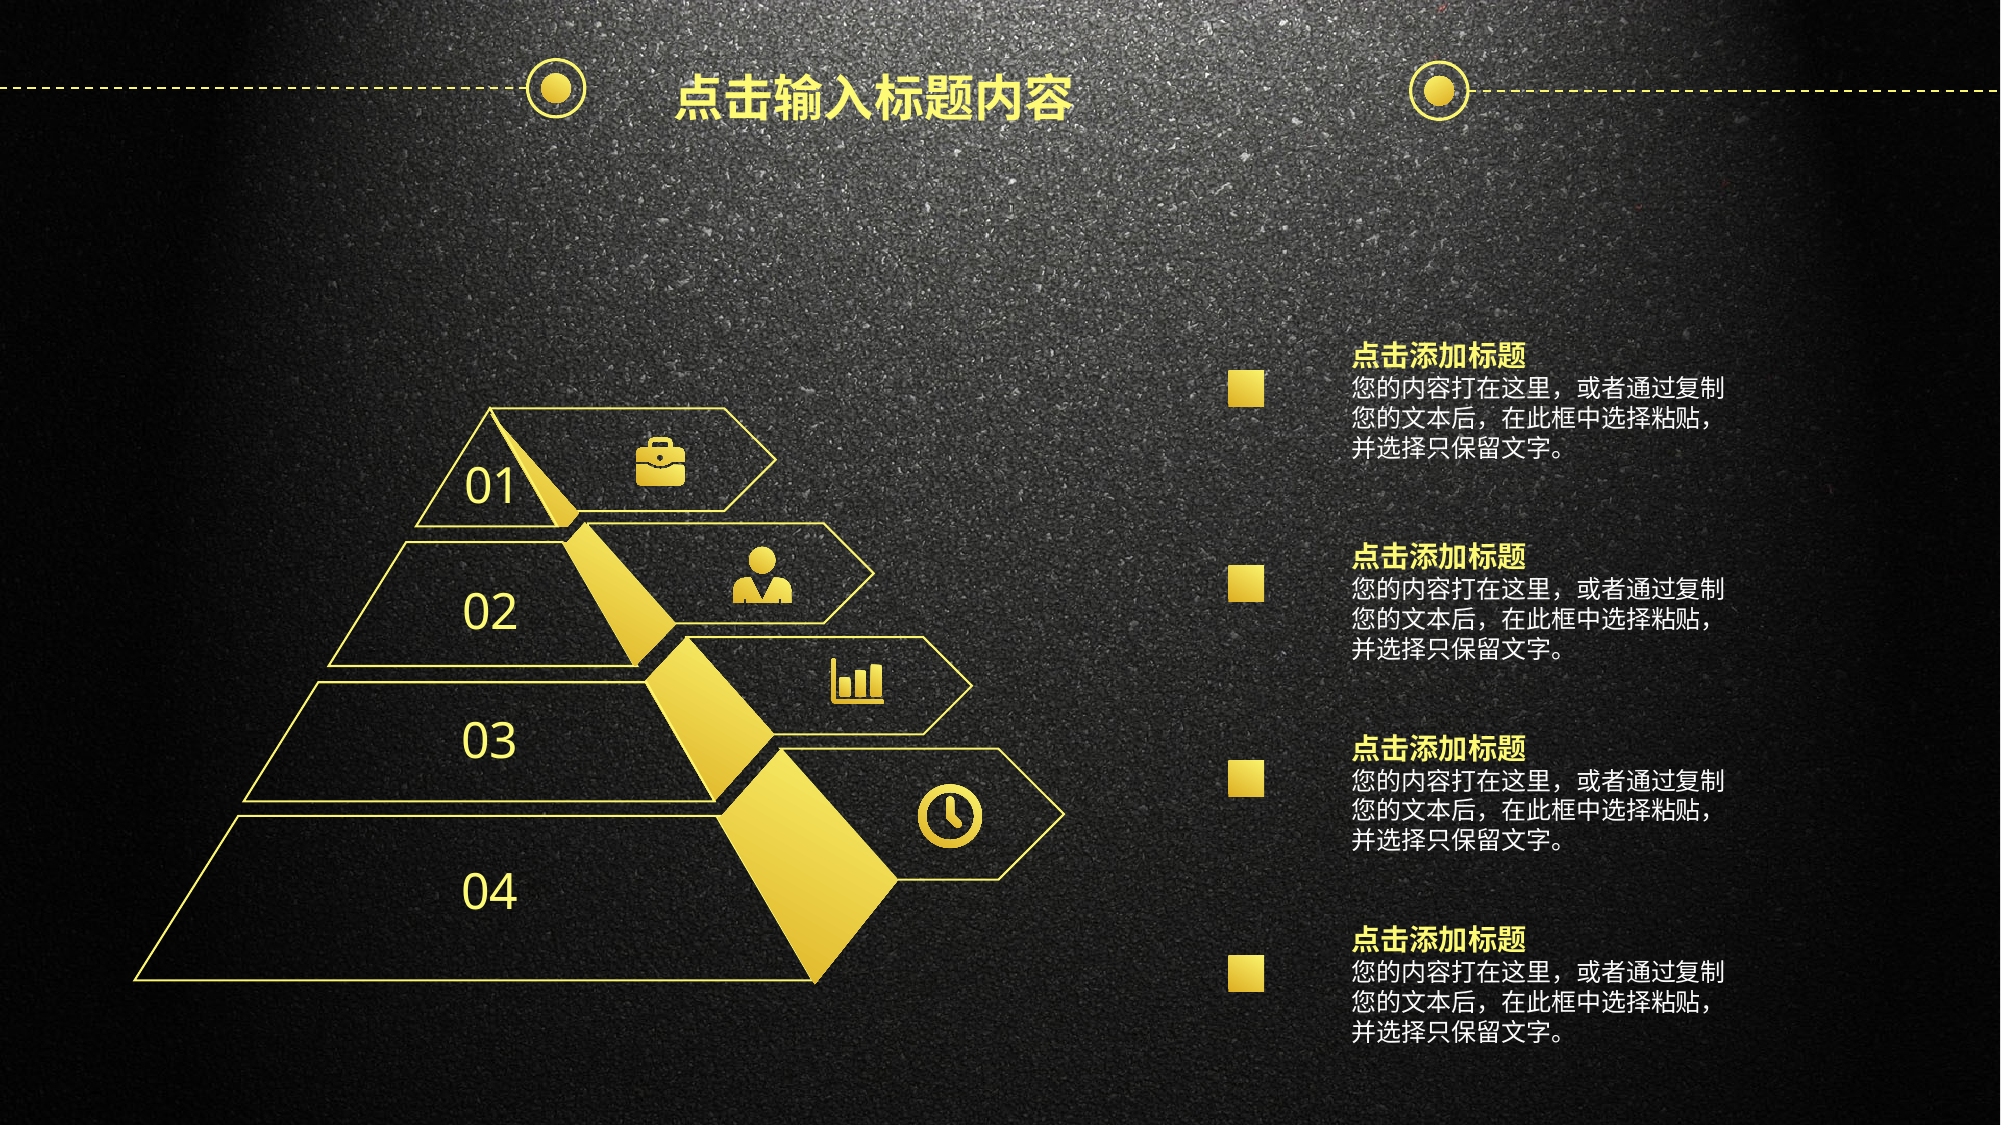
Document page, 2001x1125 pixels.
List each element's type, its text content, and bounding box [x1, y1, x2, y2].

text_box [1423, 74, 1456, 107]
text_box 点击添加标题 您的内容打在这里，或者通过复制 您的文本后，在此框中选择粘贴， 并选择只保留文字。 [1336, 914, 1742, 1115]
picture [0, 0, 2001, 1125]
text_box [540, 72, 572, 105]
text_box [243, 636, 972, 748]
text_box [1227, 370, 1265, 407]
text_box [526, 58, 586, 118]
text_box 点击添加标题 您的内容打在这里，或者通过复制 您的文本后，在此框中选择粘贴， 并选择只保留文字。 [1336, 330, 1742, 531]
text_box [1227, 564, 1265, 602]
text_box [1227, 759, 1265, 797]
text_box [1409, 61, 1470, 121]
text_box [134, 748, 1064, 985]
text_box [1227, 954, 1265, 992]
text_box 点击添加标题 您的内容打在这里，或者通过复制 您的文本后，在此框中选择粘贴， 并选择只保留文字。 [1336, 531, 1742, 722]
text_box 点击添加标题 您的内容打在这里，或者通过复制 您的文本后，在此框中选择粘贴， 并选择只保留文字。 [1336, 722, 1742, 914]
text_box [328, 522, 874, 666]
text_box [381, 408, 776, 527]
text_box 点击输入标题内容 [612, 42, 1089, 138]
